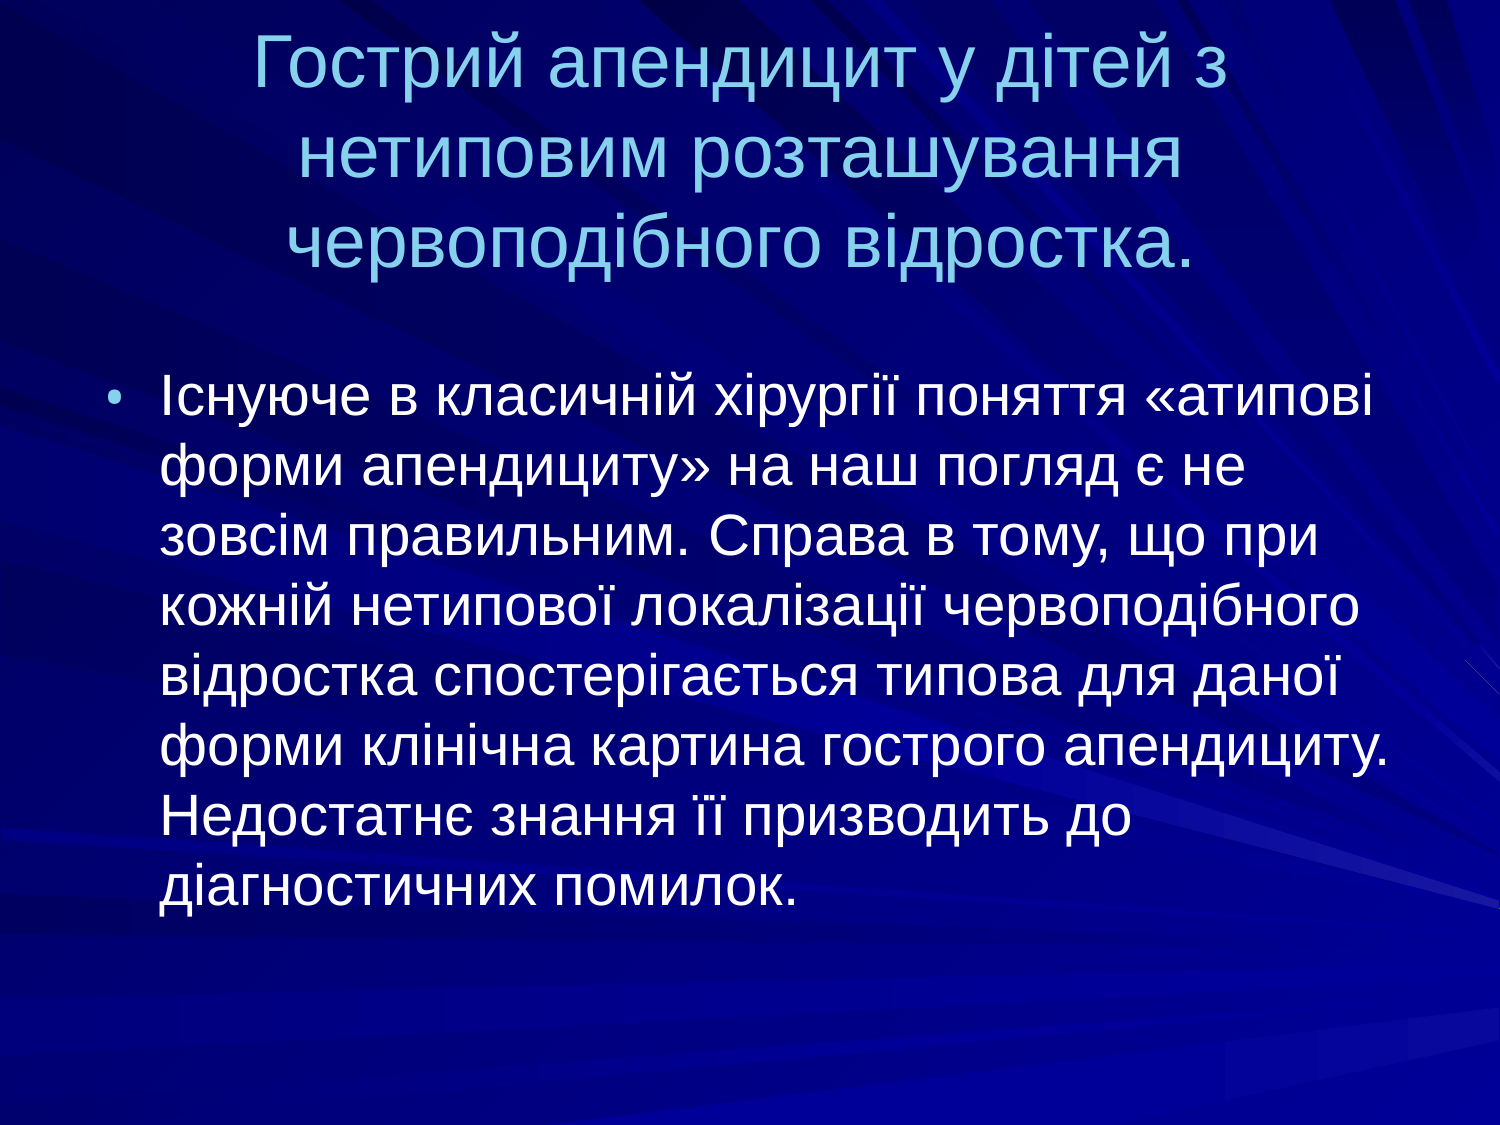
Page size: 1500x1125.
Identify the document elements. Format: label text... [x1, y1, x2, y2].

title Гострий апендицит у дітей з нетиповим розташування червоподібного відростка. [88, 66, 1394, 229]
list Існуюче в класичній хірургії поняття «атипові форми апендициту» на наш погляд є не зовсім правильним. Справа в тому, що при кожній нетипової локалізації червоподібного відростка спостерігається типова для даної форми клінічна картина гострого апендициту. Недостатнє знання її призводить до діагностичних помилок. [88, 350, 1425, 1006]
